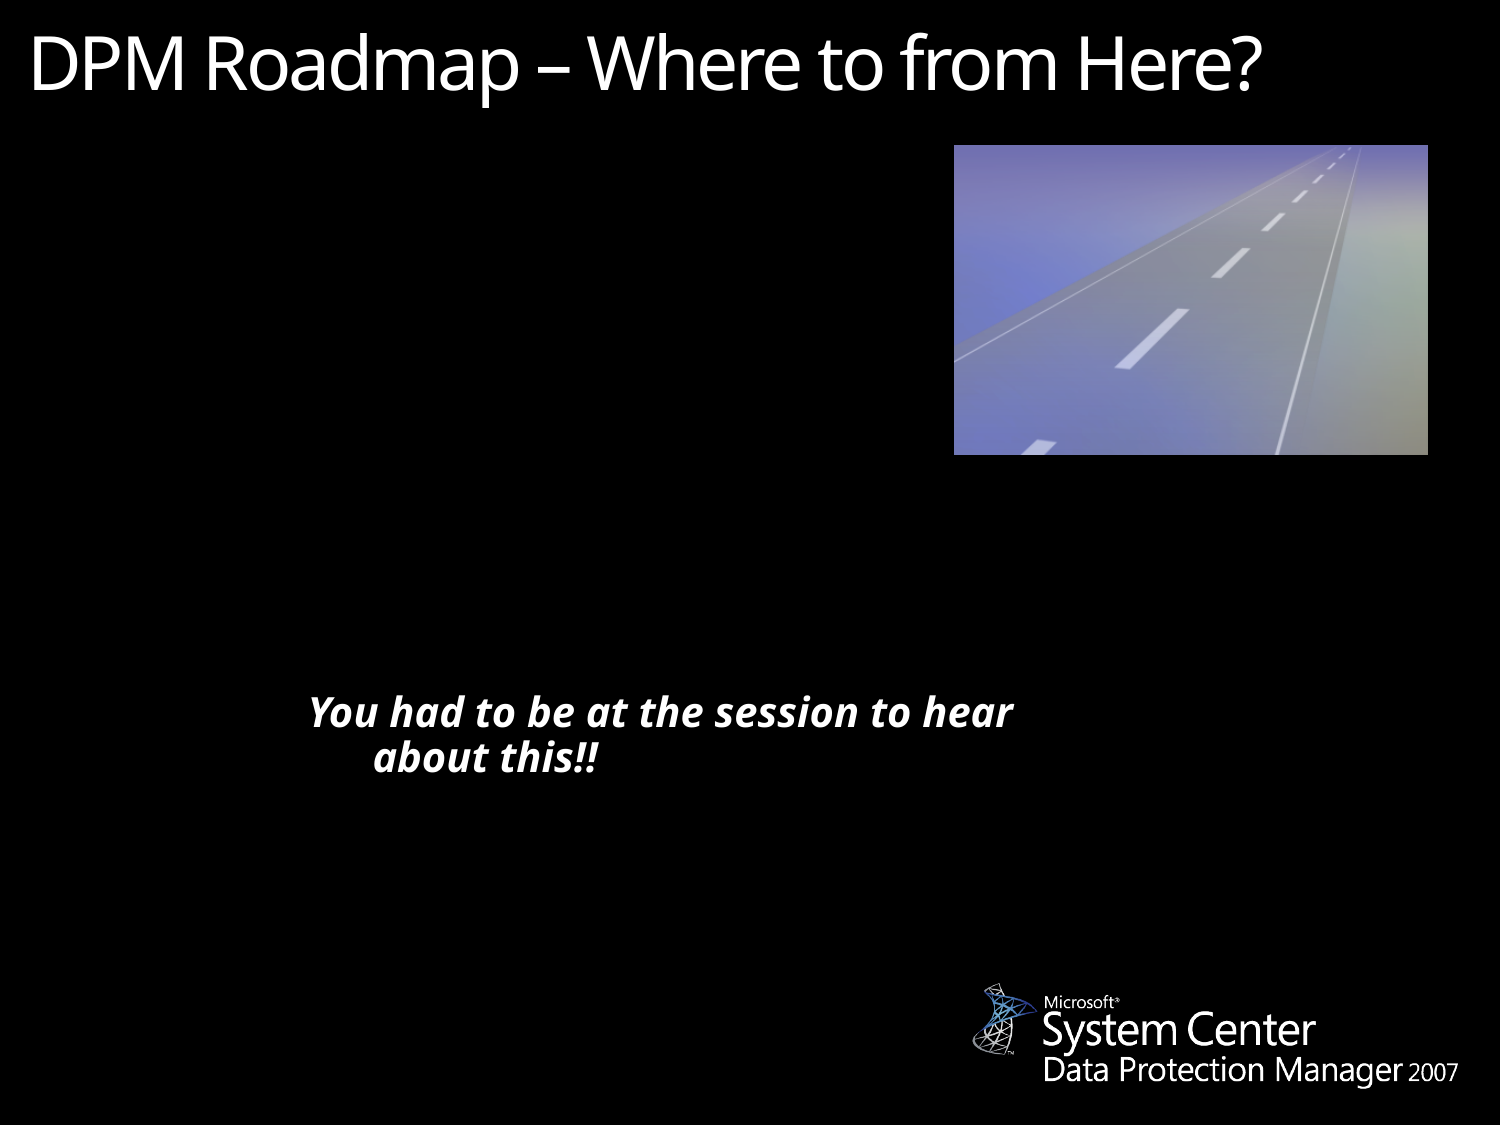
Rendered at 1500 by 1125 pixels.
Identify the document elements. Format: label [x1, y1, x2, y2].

list [307, 691, 1135, 787]
title [27, 25, 1465, 108]
picture [971, 983, 1458, 1090]
picture [954, 145, 1428, 455]
